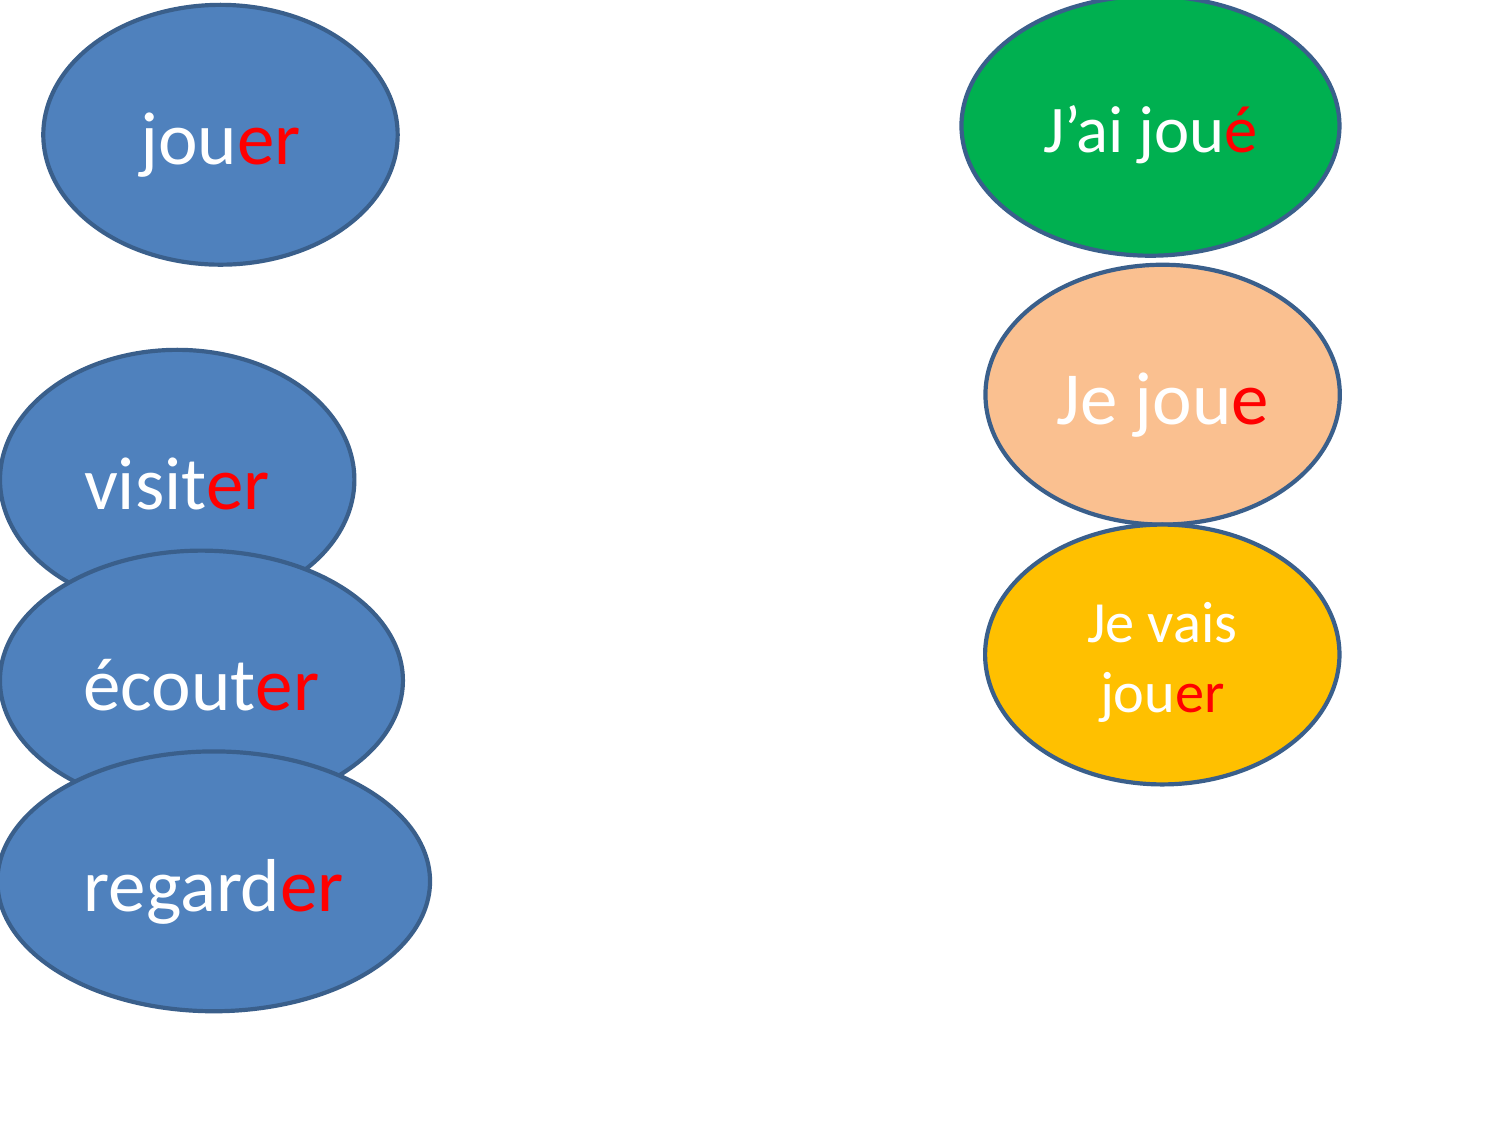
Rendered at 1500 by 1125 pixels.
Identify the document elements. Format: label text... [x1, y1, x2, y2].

text_box J’ai joué [959, 0, 1342, 258]
text_box regarder [0, 749, 433, 1014]
text_box Je vais jouer [983, 522, 1342, 787]
text_box écouter [0, 548, 406, 781]
text_box Je joue [983, 262, 1342, 525]
text_box jouer [41, 2, 400, 267]
text_box visiter [0, 347, 357, 583]
